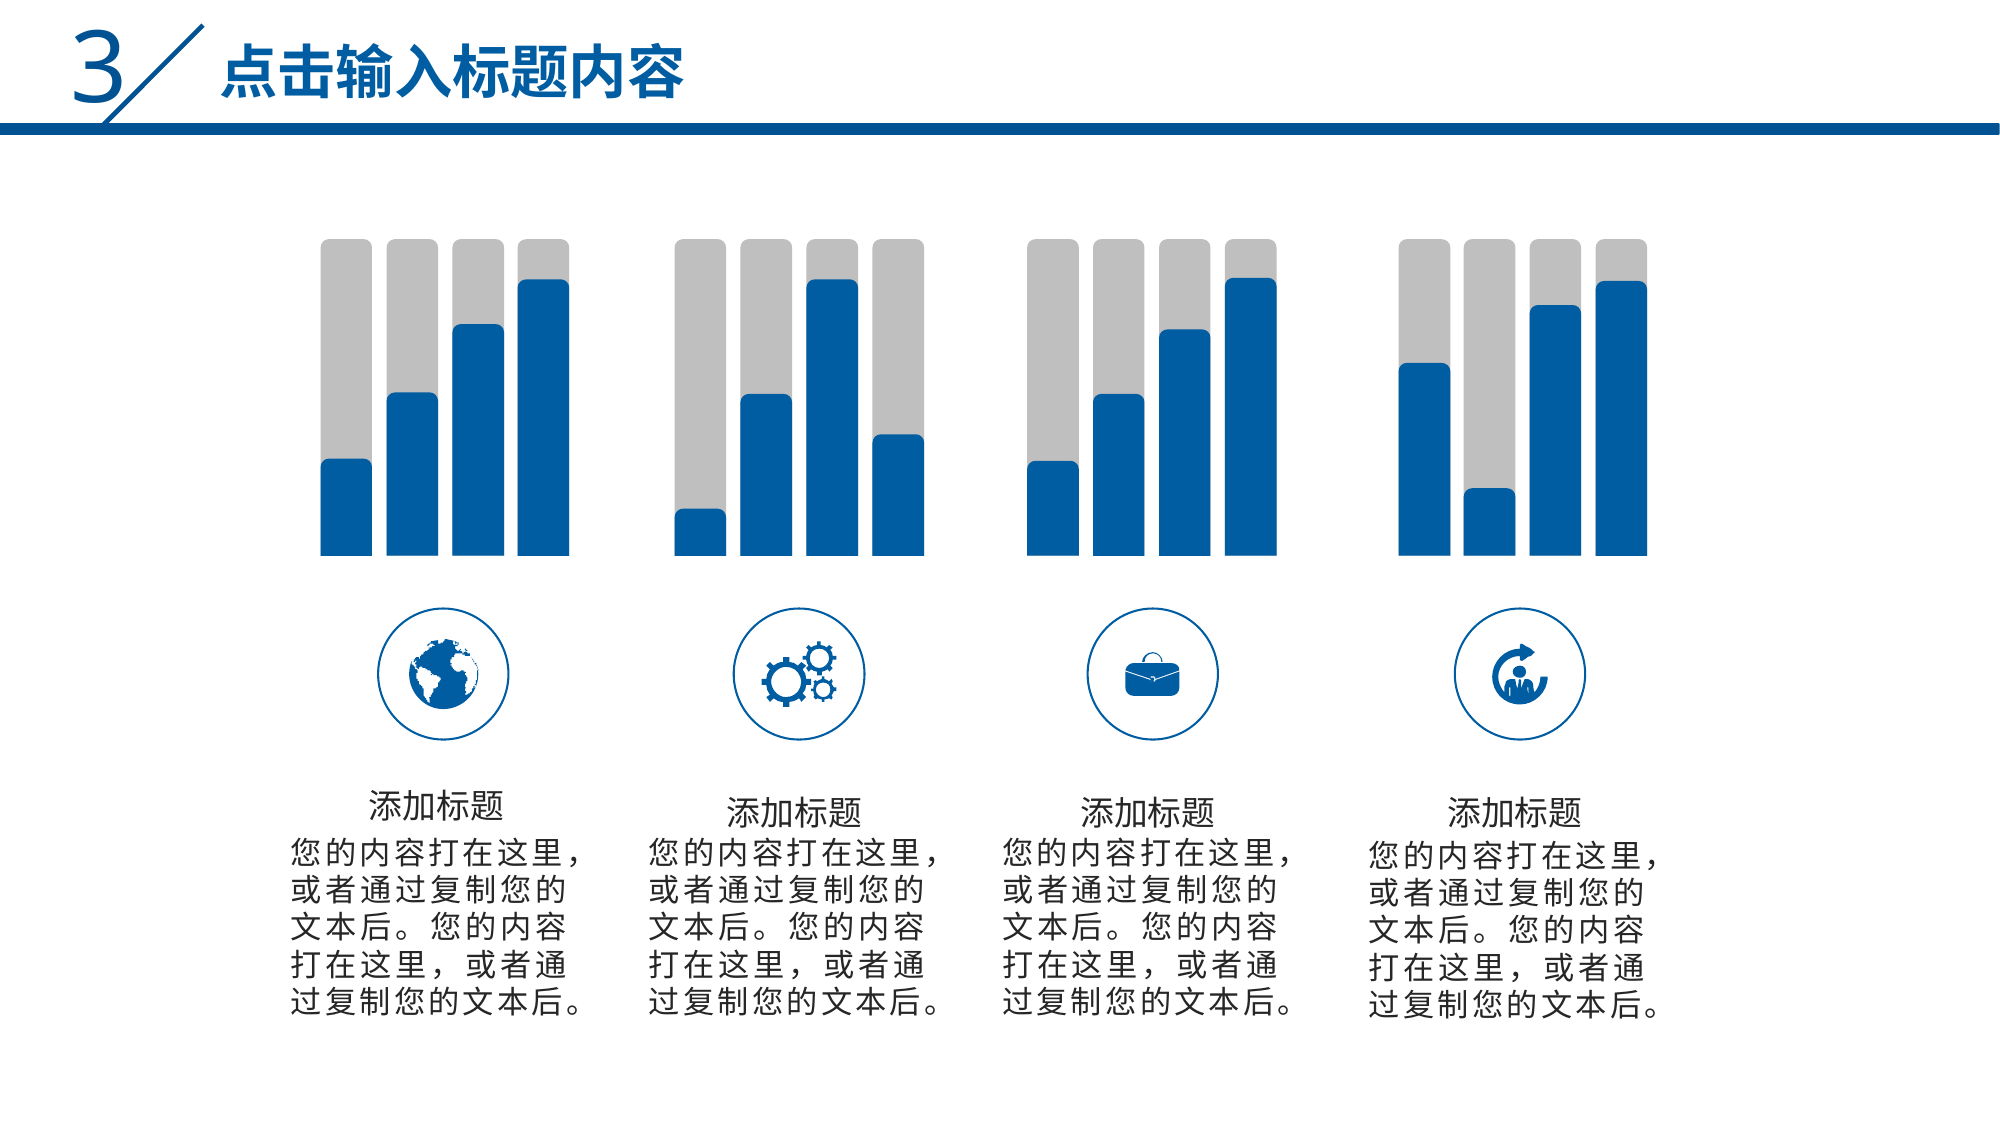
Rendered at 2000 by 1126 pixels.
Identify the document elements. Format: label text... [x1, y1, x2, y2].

text_box [1159, 239, 1211, 335]
text_box [517, 279, 570, 556]
text_box [1529, 239, 1582, 312]
text_box [674, 239, 727, 516]
text_box 点击输入标题内容 [182, 27, 722, 113]
text_box [733, 608, 865, 740]
text_box [320, 239, 372, 465]
text_box [378, 608, 509, 740]
text_box [409, 638, 479, 710]
text_box 添加标题 [352, 758, 662, 829]
text_box [1398, 239, 1451, 369]
text_box 您的内容打在这里，或者通过复制您的文本后。您的内容打在这里，或者通过复制您的文本后。 [986, 824, 1294, 1028]
text_box [1027, 460, 1079, 556]
text_box [1087, 608, 1218, 740]
text_box [1398, 362, 1451, 556]
text_box [1159, 329, 1211, 556]
text_box [452, 324, 505, 556]
text_box [1492, 643, 1548, 705]
text_box 添加标题 [1064, 764, 1373, 835]
text_box [452, 239, 505, 331]
text_box [1463, 488, 1516, 556]
text_box [1027, 239, 1079, 465]
text_box [806, 239, 859, 287]
text_box 您的内容打在这里，或者通过复制您的文本后。您的内容打在这里，或者通过复制您的文本后。 [632, 824, 941, 1028]
text_box [1093, 393, 1145, 556]
text_box [1125, 663, 1180, 696]
text_box [1529, 305, 1582, 556]
text_box [320, 458, 372, 556]
text_box [517, 239, 570, 286]
text_box [1454, 608, 1586, 740]
text_box 您的内容打在这里，或者通过复制您的文本后。您的内容打在这里，或者通过复制您的文本后。 [1353, 827, 1661, 1031]
text_box [761, 641, 837, 707]
text_box [386, 239, 439, 400]
text_box [740, 239, 793, 401]
text_box [1595, 239, 1648, 288]
text_box [1224, 277, 1277, 556]
text_box [1142, 652, 1163, 662]
text_box [1463, 239, 1516, 495]
text_box 添加标题 [711, 764, 1020, 835]
text_box [872, 434, 925, 556]
text_box [1093, 239, 1145, 400]
text_box [1224, 239, 1277, 285]
text_box 添加标题 [1431, 764, 1740, 835]
text_box 您的内容打在这里，或者通过复制您的文本后。您的内容打在这里，或者通过复制您的文本后。 [274, 824, 583, 1028]
text_box [872, 239, 925, 441]
text_box [806, 279, 859, 556]
text_box [386, 392, 439, 556]
text_box [674, 508, 727, 556]
text_box [1595, 280, 1648, 556]
text_box [740, 393, 793, 556]
